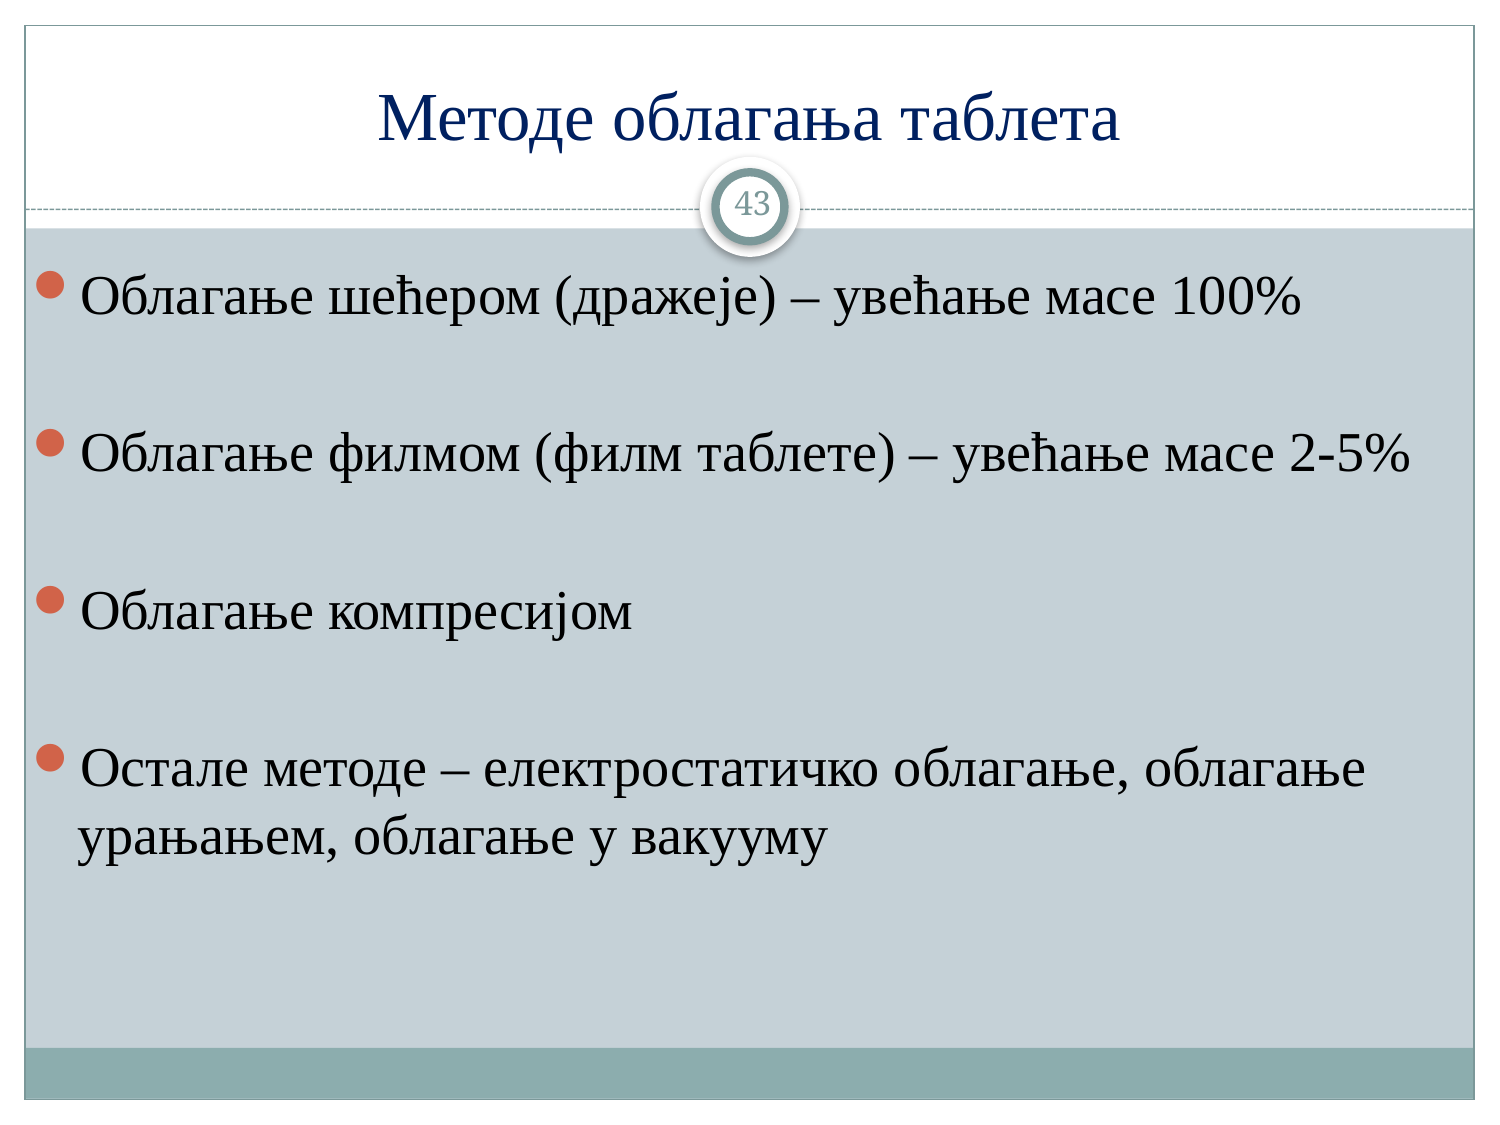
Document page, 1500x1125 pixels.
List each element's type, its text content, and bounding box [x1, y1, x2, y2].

slide_number 43 [715, 168, 791, 241]
list Облагање шећером (дражеје) – увећање масе 100% Облагање филмом (филм таблете) – увећање масе 2-5% Облагање компресијом Остале методе – електростатичко облагање, облагање урањањем, облагање у вакууму [17, 250, 1483, 1001]
title Методе облагања таблета [49, 37, 1450, 162]
